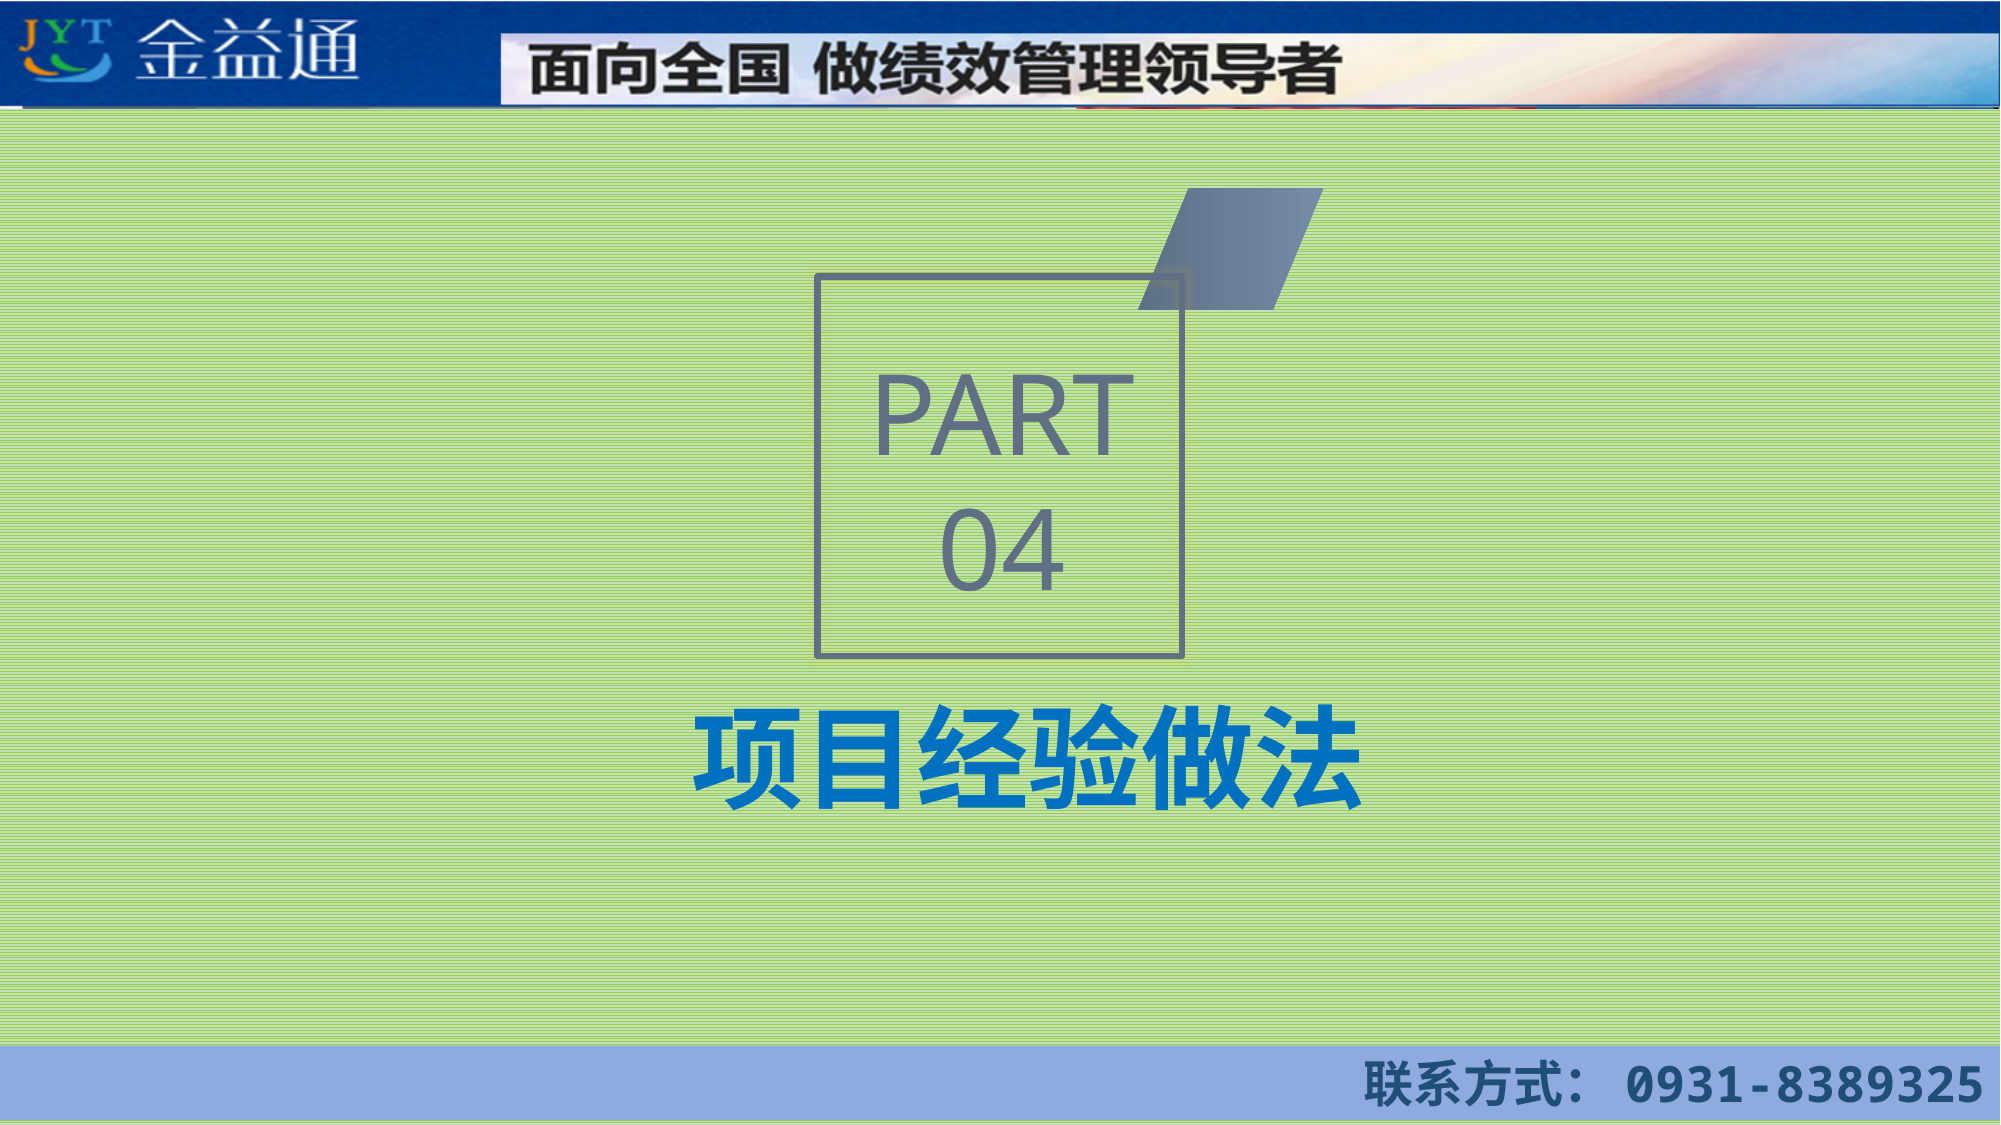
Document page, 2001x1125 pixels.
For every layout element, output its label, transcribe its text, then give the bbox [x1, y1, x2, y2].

text_box [1155, 187, 1324, 311]
text_box [817, 276, 1183, 656]
text_box 联系方式：0931-8389325 [0, 1045, 2000, 1121]
picture [0, 0, 2000, 110]
text_box 项目经验做法 [676, 680, 1381, 831]
